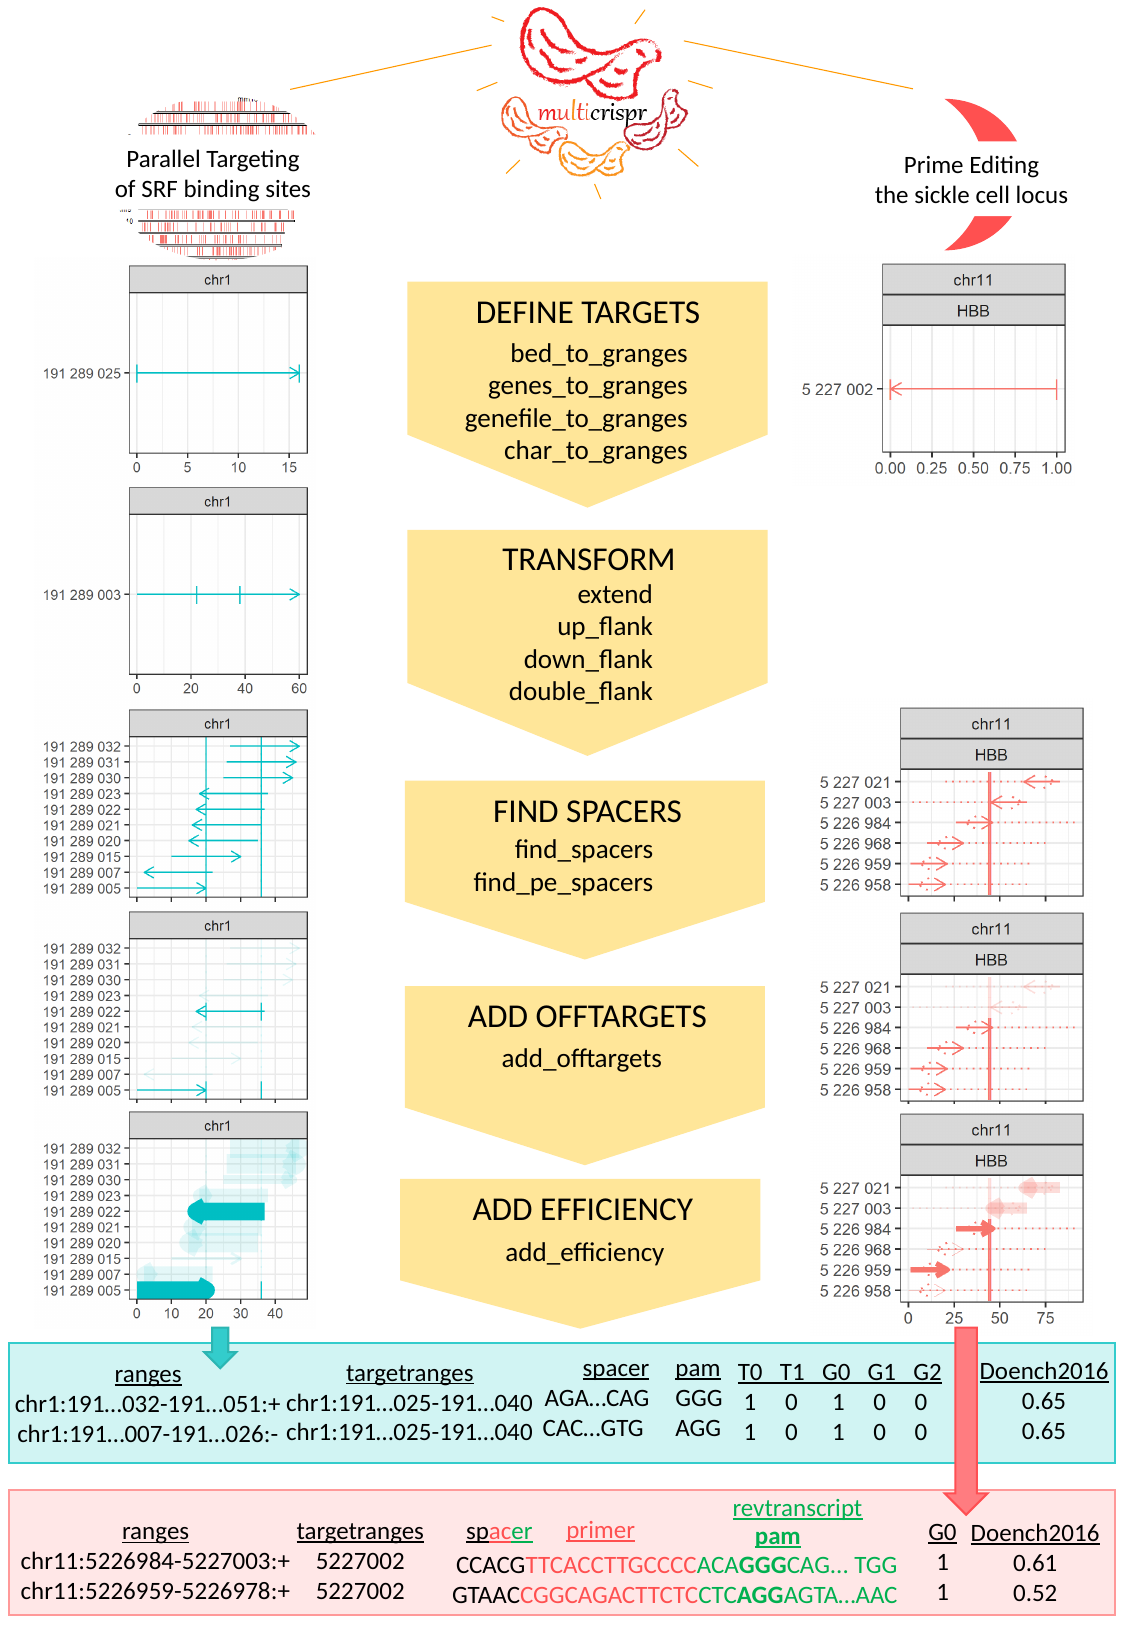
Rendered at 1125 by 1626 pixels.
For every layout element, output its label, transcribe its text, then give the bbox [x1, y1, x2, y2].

text_box [201, 1329, 239, 1370]
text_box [400, 1178, 761, 1329]
text_box T0 T1 G0 G1 G2 1 0 1 0 0 1 0 1 0 0 [738, 1348, 954, 1453]
text_box ranges chr1:191…032-191…051:+ chr1:191…007-191…026:- [0, 1350, 297, 1455]
picture [34, 257, 316, 1329]
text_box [678, 149, 699, 167]
text_box [913, 1489, 1116, 1616]
text_box ranges chr11:5226984-5227003:+ chr11:5226959-5226978:+ [5, 1507, 306, 1613]
text_box CCACGTTCACCTTGCCCCACAGGGCAG... TGG GTAACCGGCAGACTTCTCCTCAGGAGTA…AAC [437, 1540, 913, 1616]
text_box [858, 98, 1085, 251]
text_box Doench2016 0.65 0.65 [978, 1347, 1124, 1452]
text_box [476, 82, 498, 91]
text_box [978, 1452, 1116, 1464]
text_box revtranscript [717, 1483, 878, 1529]
text_box [816, 1489, 956, 1540]
text_box pam [740, 1512, 816, 1558]
text_box targetranges chr1:191…025-191…040 chr1:191…025-191…040 [271, 1348, 549, 1454]
text_box primer [551, 1506, 651, 1551]
picture [483, 0, 699, 186]
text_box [407, 529, 768, 756]
text_box [8, 1449, 660, 1464]
text_box [8, 1489, 740, 1540]
picture [810, 698, 1094, 1336]
text_box targetranges 5227002 5227002 [281, 1506, 440, 1612]
text_box [8, 1612, 437, 1616]
text_box pam GGG AGG [660, 1343, 738, 1479]
text_box spacer [451, 1506, 548, 1552]
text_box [683, 40, 913, 89]
text_box [230, 1342, 954, 1350]
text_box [687, 80, 713, 89]
text_box [8, 1342, 211, 1350]
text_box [407, 281, 768, 508]
text_box [738, 1453, 954, 1464]
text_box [290, 45, 492, 90]
text_box [978, 1342, 1116, 1347]
text_box [942, 1336, 991, 1517]
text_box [404, 986, 765, 1166]
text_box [594, 183, 601, 199]
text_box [99, 95, 333, 261]
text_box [506, 160, 520, 174]
picture [792, 254, 1075, 486]
text_box spacer AGA…CAG CAC…GTG [527, 1343, 660, 1449]
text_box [491, 16, 505, 22]
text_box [404, 780, 765, 960]
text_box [634, 9, 646, 24]
text_box G0 1 1 [913, 1508, 957, 1613]
text_box Doench2016 0.61 0.52 [955, 1509, 1115, 1614]
